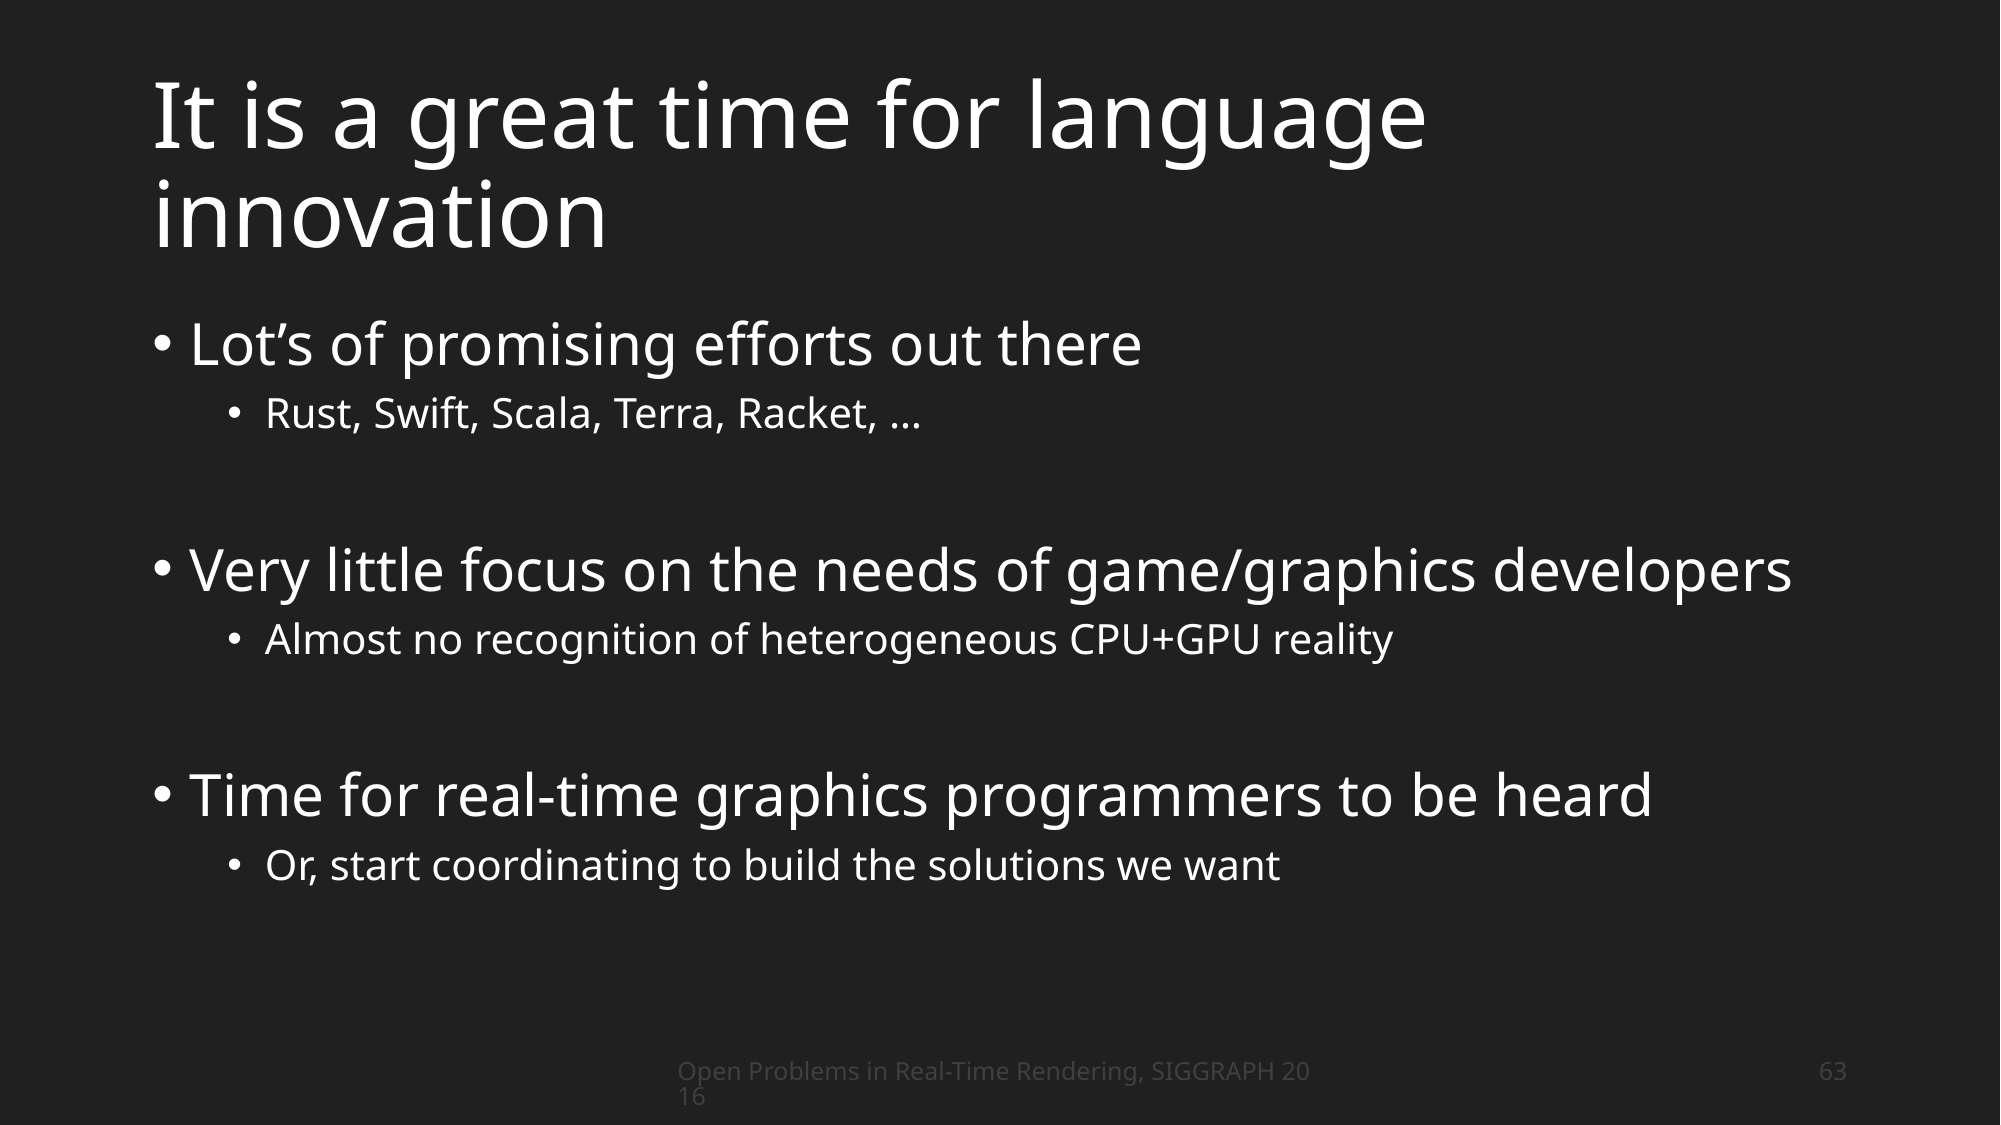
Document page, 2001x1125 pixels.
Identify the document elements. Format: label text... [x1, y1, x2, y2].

title It is a great time for language innovation [137, 59, 1863, 278]
list Lot’s of promising efforts out there Rust, Swift, Scala, Terra, Racket, … Very little focus on the needs of game/graphics developers Almost no recognition of heterogeneous CPU+GPU reality Time for real-time graphics programmers to be heard Or, start coordinating to build the solutions we want [137, 299, 1863, 1014]
slide_number 63 [1412, 1042, 1863, 1103]
footer Open Problems in Real-Time Rendering, SIGGRAPH 2016 [662, 1042, 1338, 1103]
